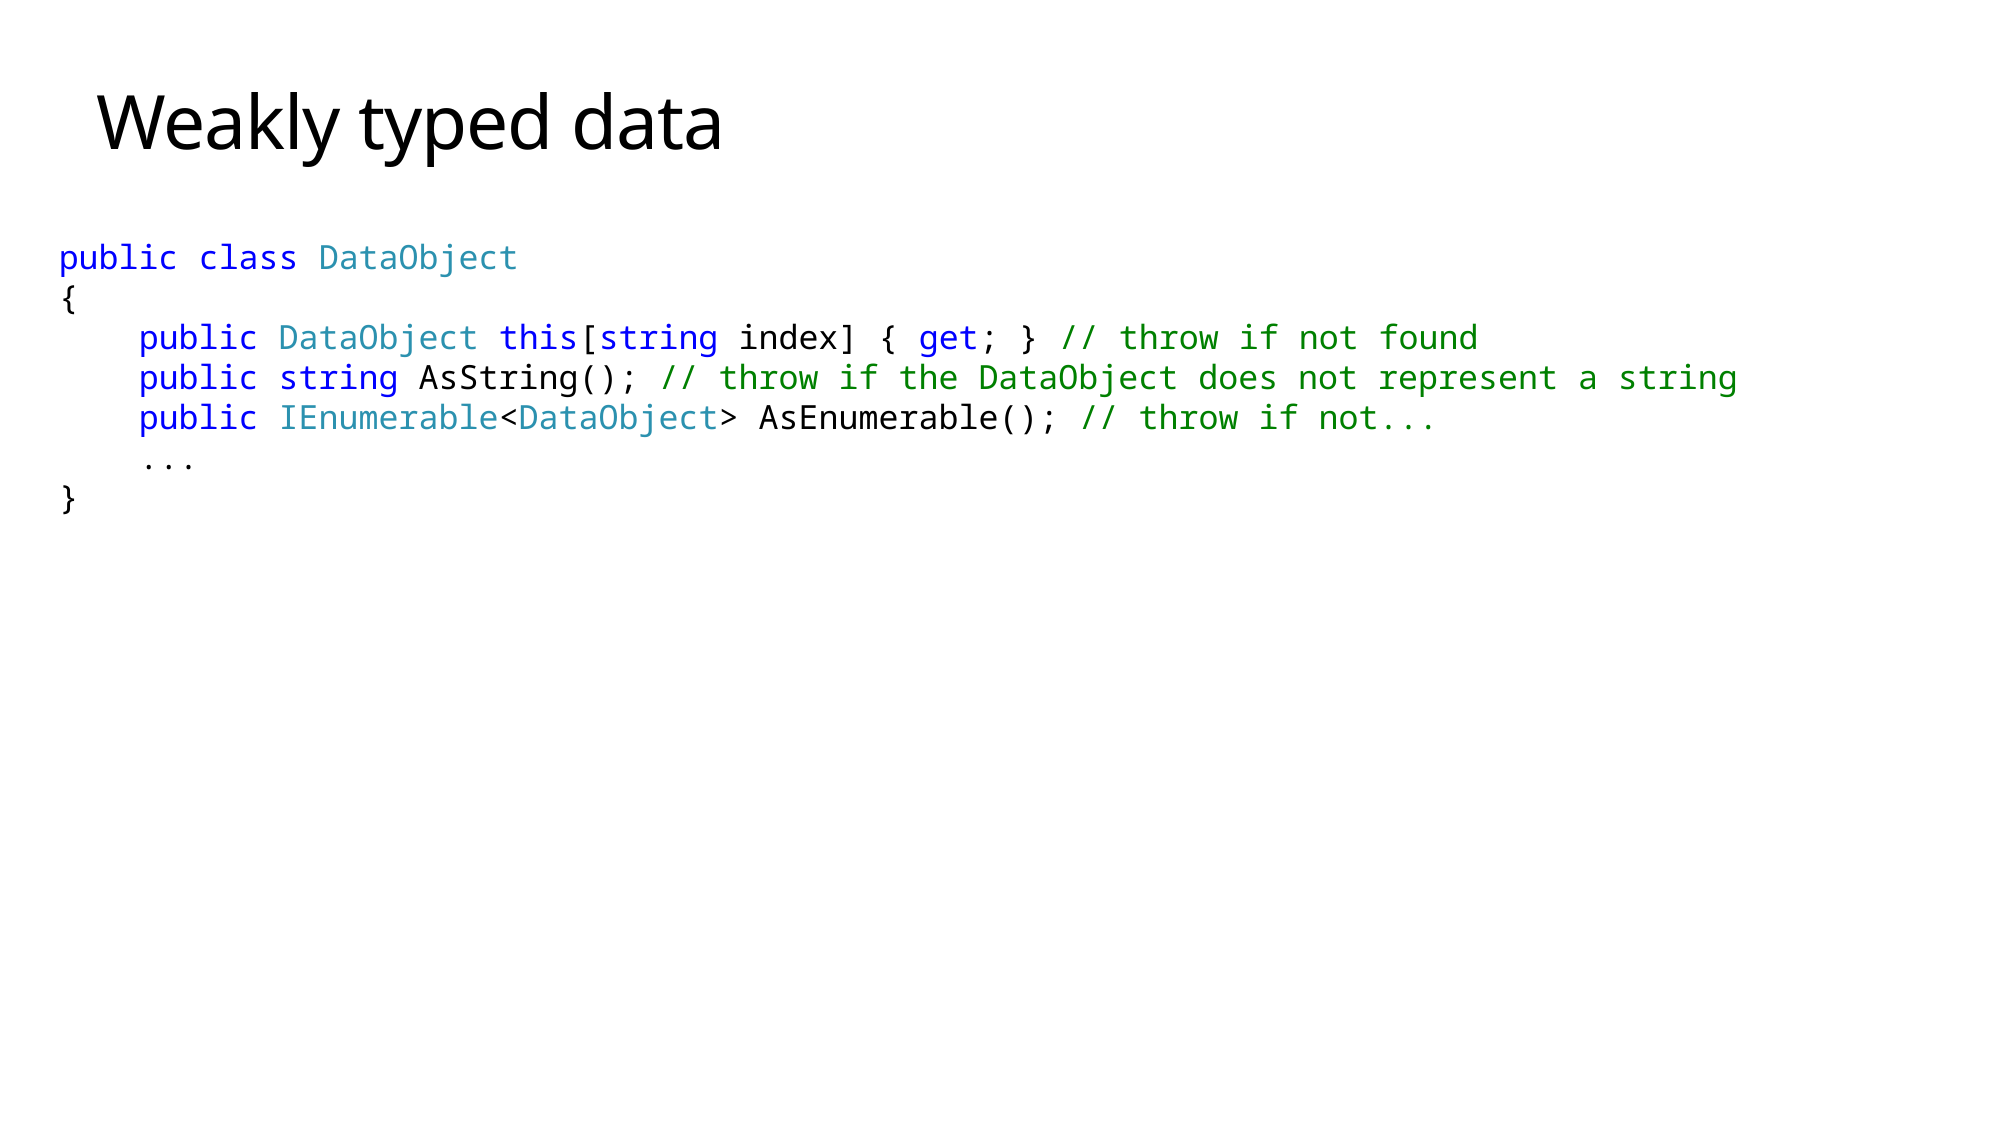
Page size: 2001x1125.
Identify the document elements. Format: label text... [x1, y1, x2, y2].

title Weakly typed data [96, 75, 1904, 166]
text_box public class DataObject { public DataObject this[string index] { get; } // throw if not found public string AsString(); // throw if the DataObject does not represent a string public IEnumerable<DataObject> AsEnumerable(); // throw if not... ... } [43, 229, 1956, 1099]
